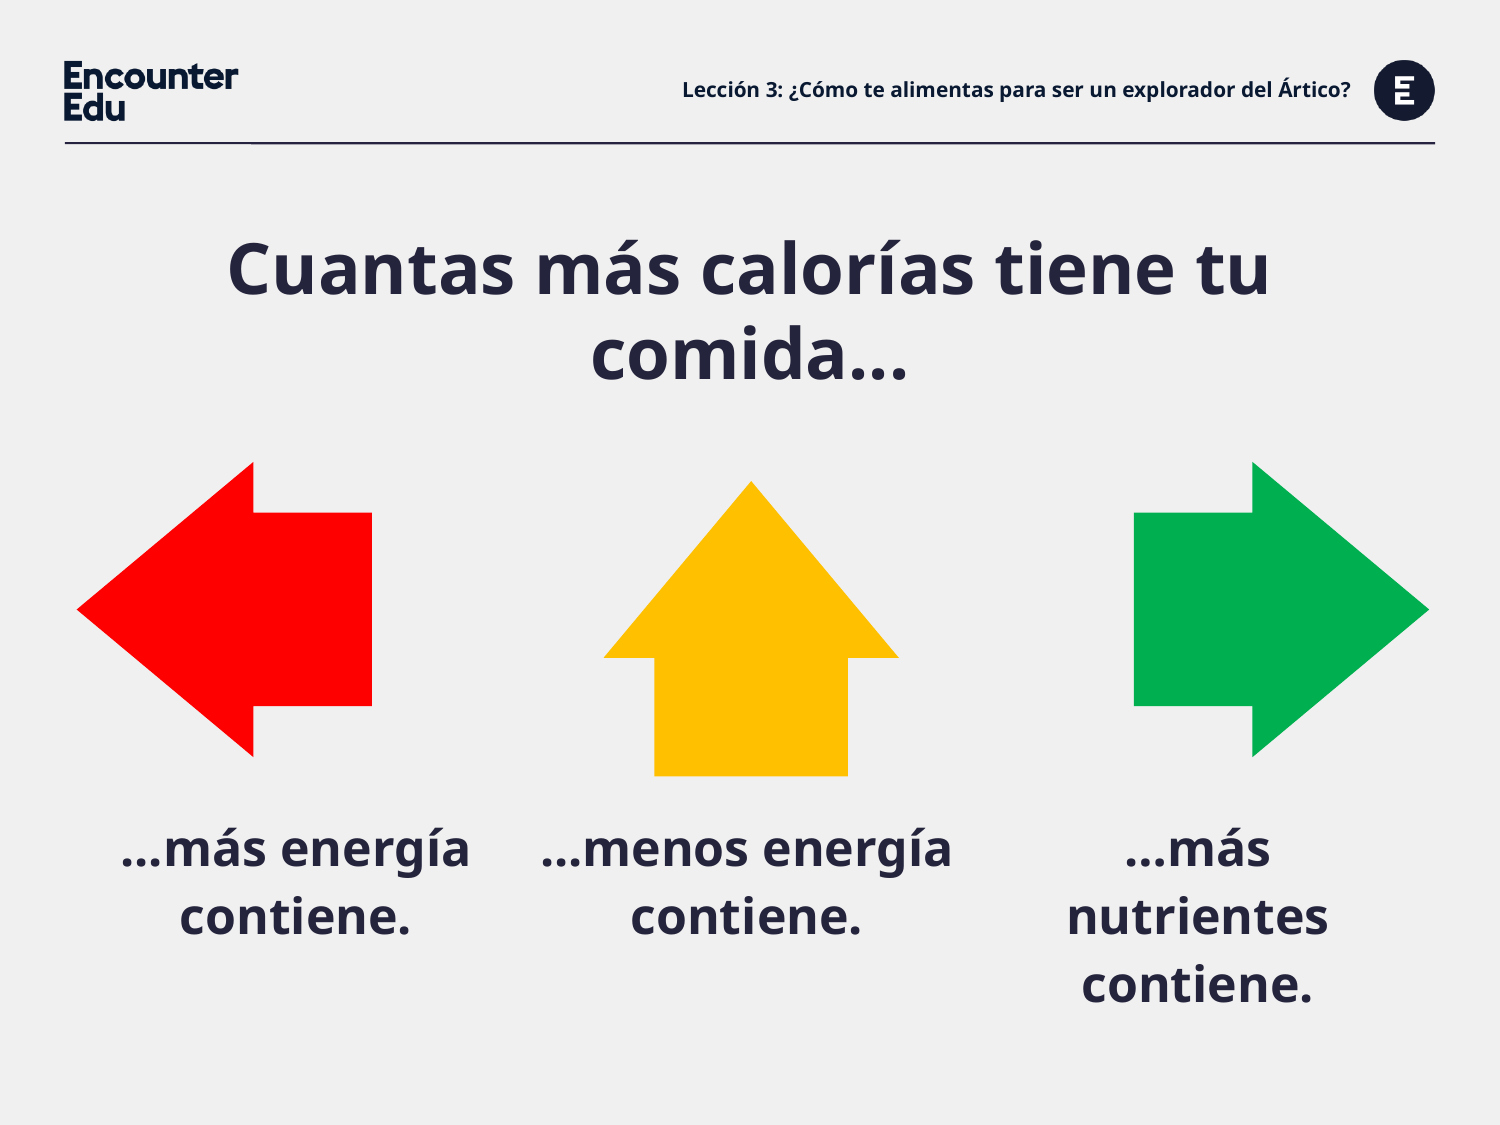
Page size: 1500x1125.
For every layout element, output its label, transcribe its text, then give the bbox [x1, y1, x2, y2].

picture [1372, 58, 1436, 122]
text_box [1131, 459, 1432, 760]
text_box Cuantas más calorías tiene tu comida... [73, 215, 1427, 401]
title Lección 3: ¿Cómo te alimentas para ser un explorador del Ártico? [658, 67, 1359, 114]
table_header ...más energía contiene. [71, 805, 522, 1020]
text_box [74, 459, 375, 760]
picture [60, 59, 243, 122]
text_box [601, 478, 901, 779]
table_header ...menos energía contiene. [522, 805, 972, 1020]
table_header …más nutrientes contiene. [972, 805, 1423, 1020]
